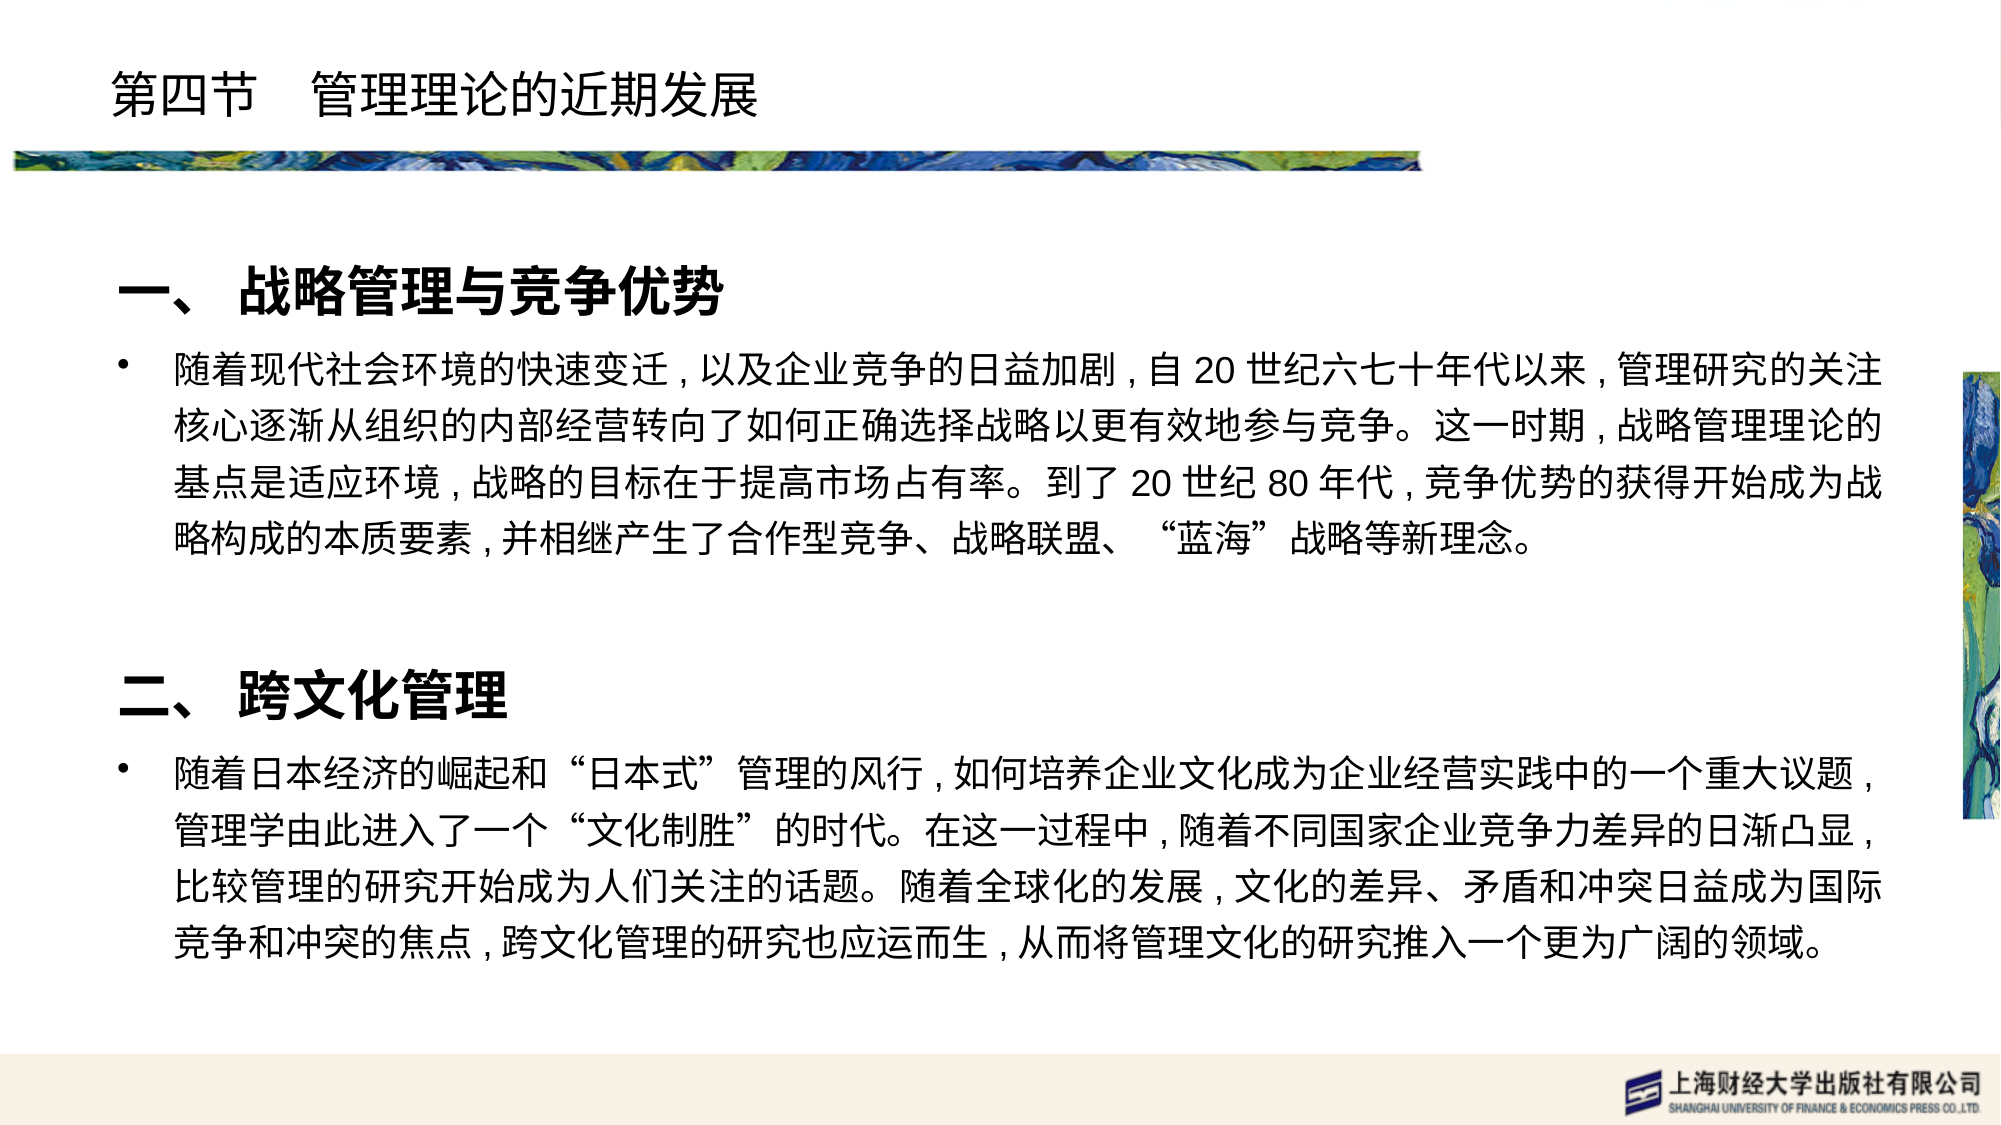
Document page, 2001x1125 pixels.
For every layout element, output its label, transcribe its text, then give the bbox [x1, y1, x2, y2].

title 第四节 管理理论的近期发展 [94, 42, 1451, 146]
list 一、 战略管理与竞争优势 随着现代社会环境的快速变迁,以及企业竞争的日益加剧,自20世纪六七十年代以来,管理研究的关注核心逐渐从组织的内部经营转向了如何正确选择战略以更有效地参与竞争。这一时期,战略管理理论的基点是适应环境,战略的目标在于提高市场占有率。到了20世纪80年代,竞争优势的获得开始成为战略构成的本质要素,并相继产生了合作型竞争、战略联盟、“蓝海”战略等新理念。 二、 跨文化管理 随着日本经济的崛起和“日本式”管理的风行,如何培养企业文化成为企业经营实践中的一个重大议题,管理学由此进入了一个“文化制胜”的时代。在这一过程中,随着不同国家企业竞争力差异的日渐凸显,比较管理的研究开始成为人们关注的话题。随着全球化的发展,文化的差异、矛盾和冲突日益成为国际竞争和冲突的焦点,跨文化管理的研究也应运而生,从而将管理文化的研究推入一个更为广阔的领域。 [102, 233, 1898, 1032]
picture [0, 0, 2001, 1125]
